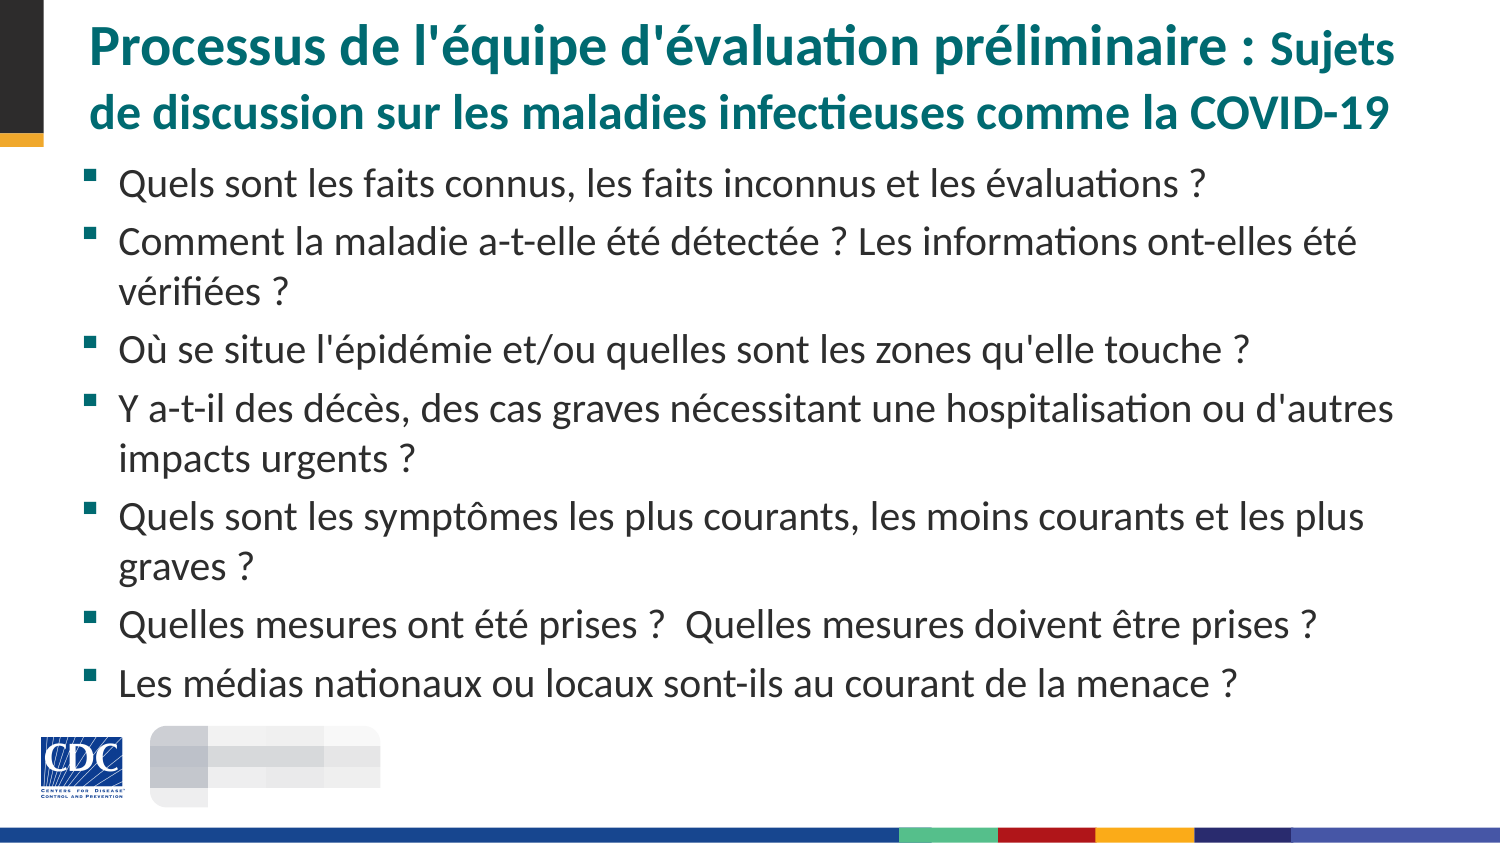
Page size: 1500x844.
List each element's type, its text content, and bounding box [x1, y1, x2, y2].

title Processus de l'équipe d'évaluation préliminaire : Sujets de discussion sur les maladies infectieuses comme la COVID-19 [75, 33, 1467, 147]
list Quels sont les faits connus, les faits inconnus et les évaluations ? Comment la maladie a-t-elle été détectée ? Les informations ont-elles été vérifiées ? Où se situe l'épidémie et/ou quelles sont les zones qu'elle touche ? Y a-t-il des décès, des cas graves nécessitant une hospitalisation ou d'autres impacts urgents ? Quels sont les symptômes les plus courants, les moins courants et les plus graves ? Quelles mesures ont été prises ? Quelles mesures doivent être prises ? Les médias nationaux ou locaux sont-ils au courant de la menace ? [65, 147, 1476, 696]
picture [41, 737, 125, 798]
